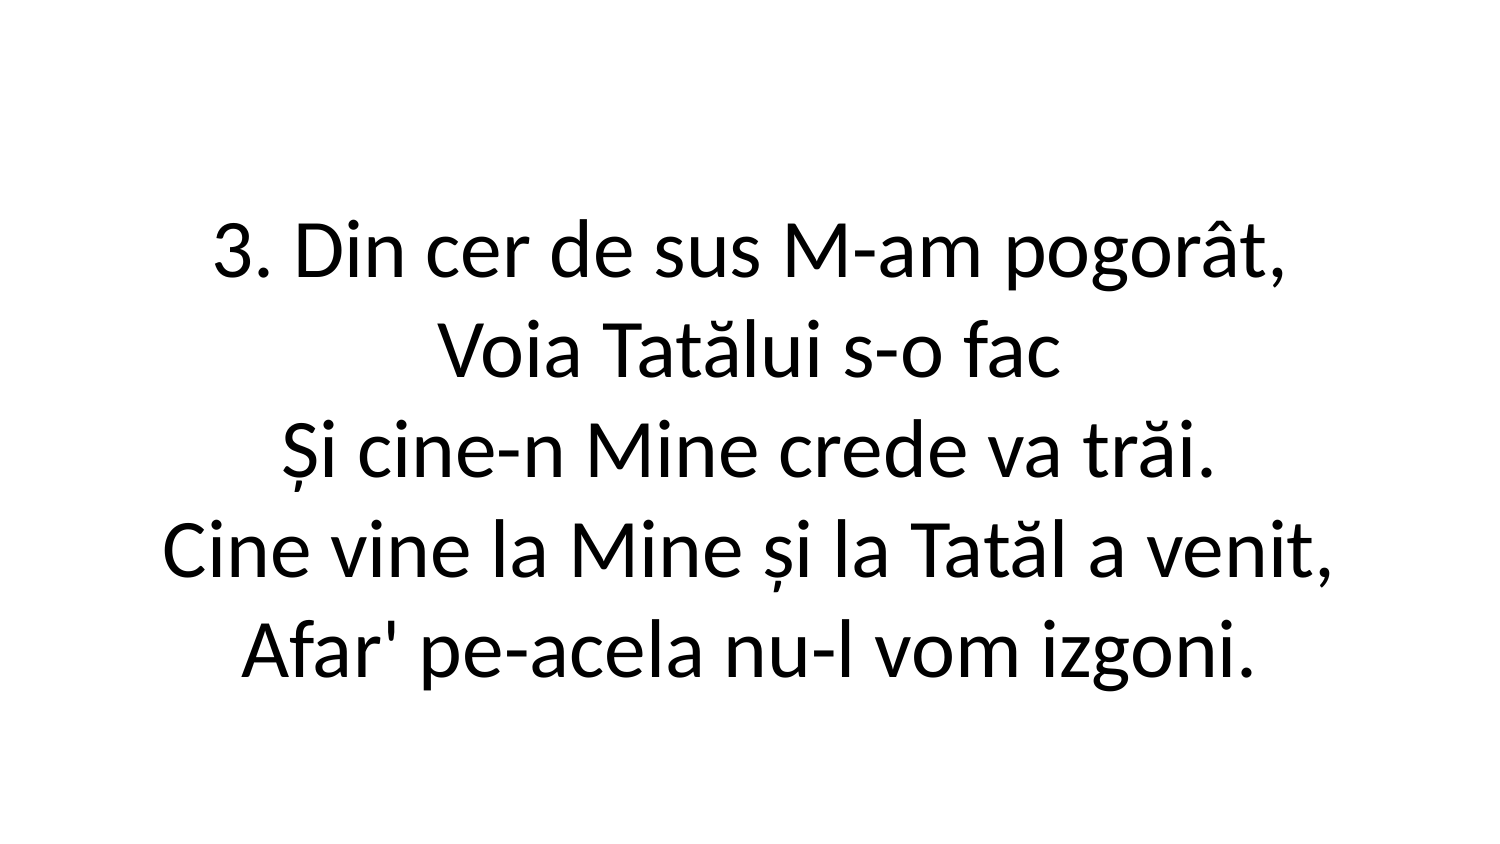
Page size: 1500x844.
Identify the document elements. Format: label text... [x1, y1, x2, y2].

text_box 3. Din cer de sus M-am pogorât, Voia Tatălui s-o fac Și cine-n Mine crede va trăi. Cine vine la Mine și la Tatăl a venit, Afar' pe-acela nu-l vom izgoni. [148, 142, 1352, 702]
